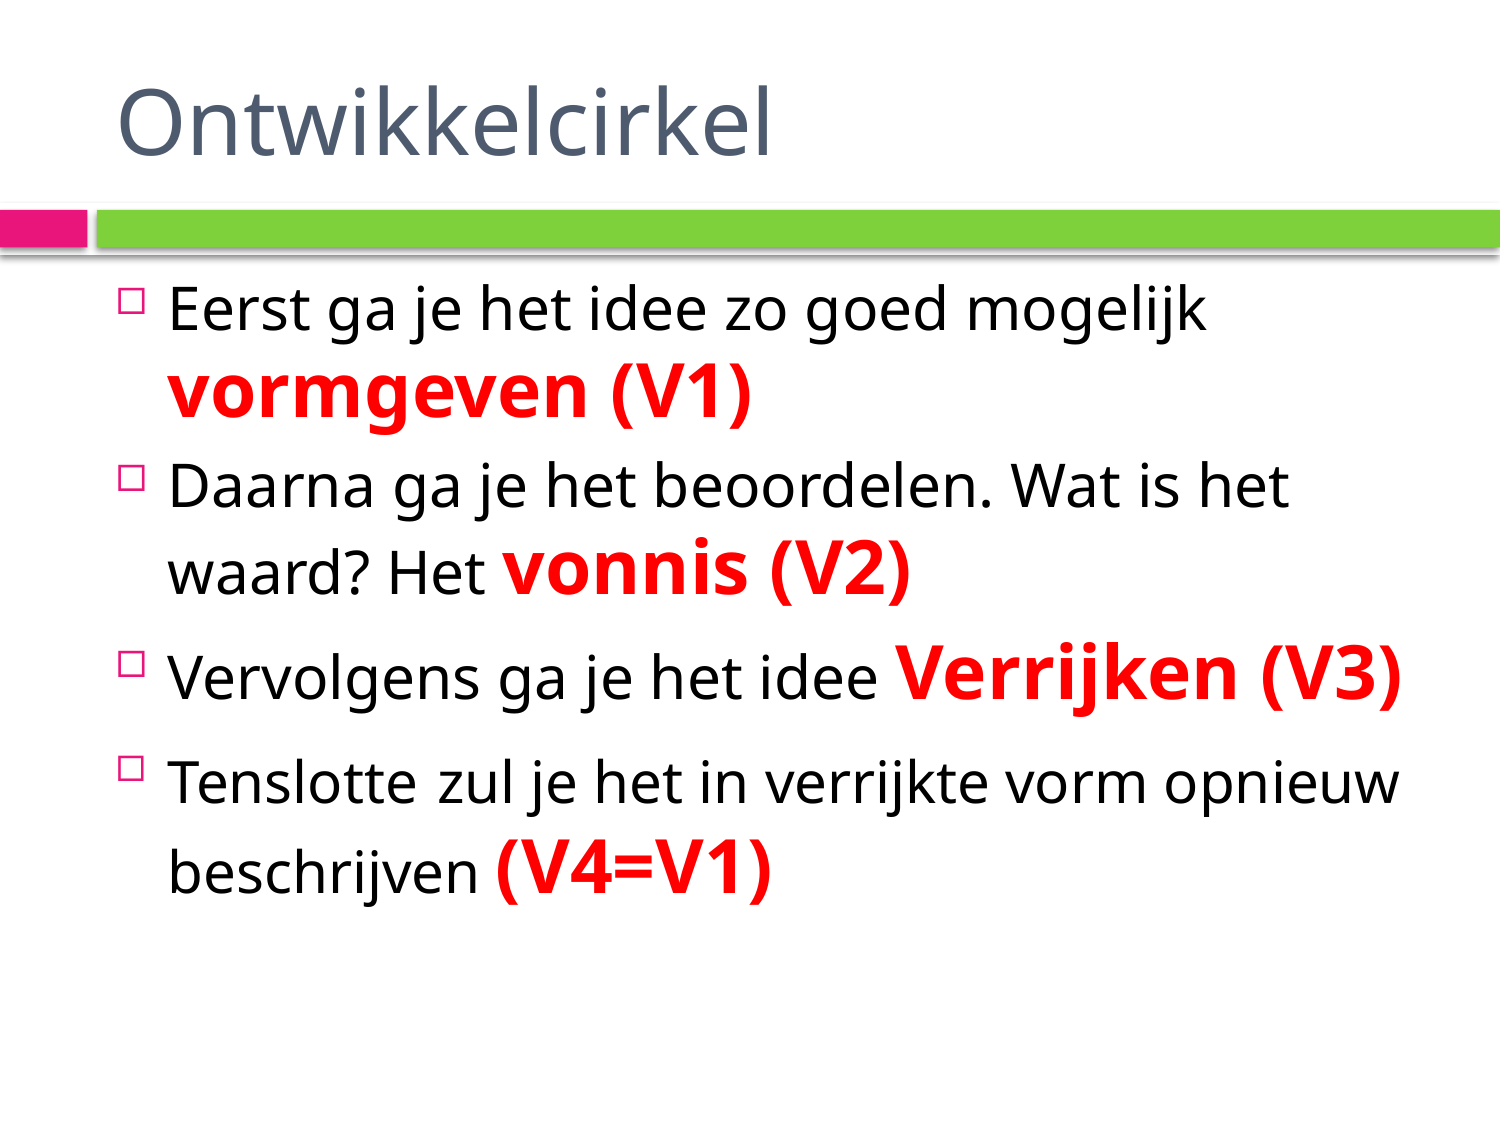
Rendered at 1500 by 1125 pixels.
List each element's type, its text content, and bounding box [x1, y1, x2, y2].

list Eerst ga je het idee zo goed mogelijk vormgeven (V1) Daarna ga je het beoordelen. Wat is het waard? Het vonnis (V2) Vervolgens ga je het idee Verrijken (V3) Tenslotte zul je het in verrijkte vorm opnieuw beschrijven (V4=V1) [100, 262, 1438, 1000]
title Ontwikkelcirkel [100, 37, 1438, 200]
